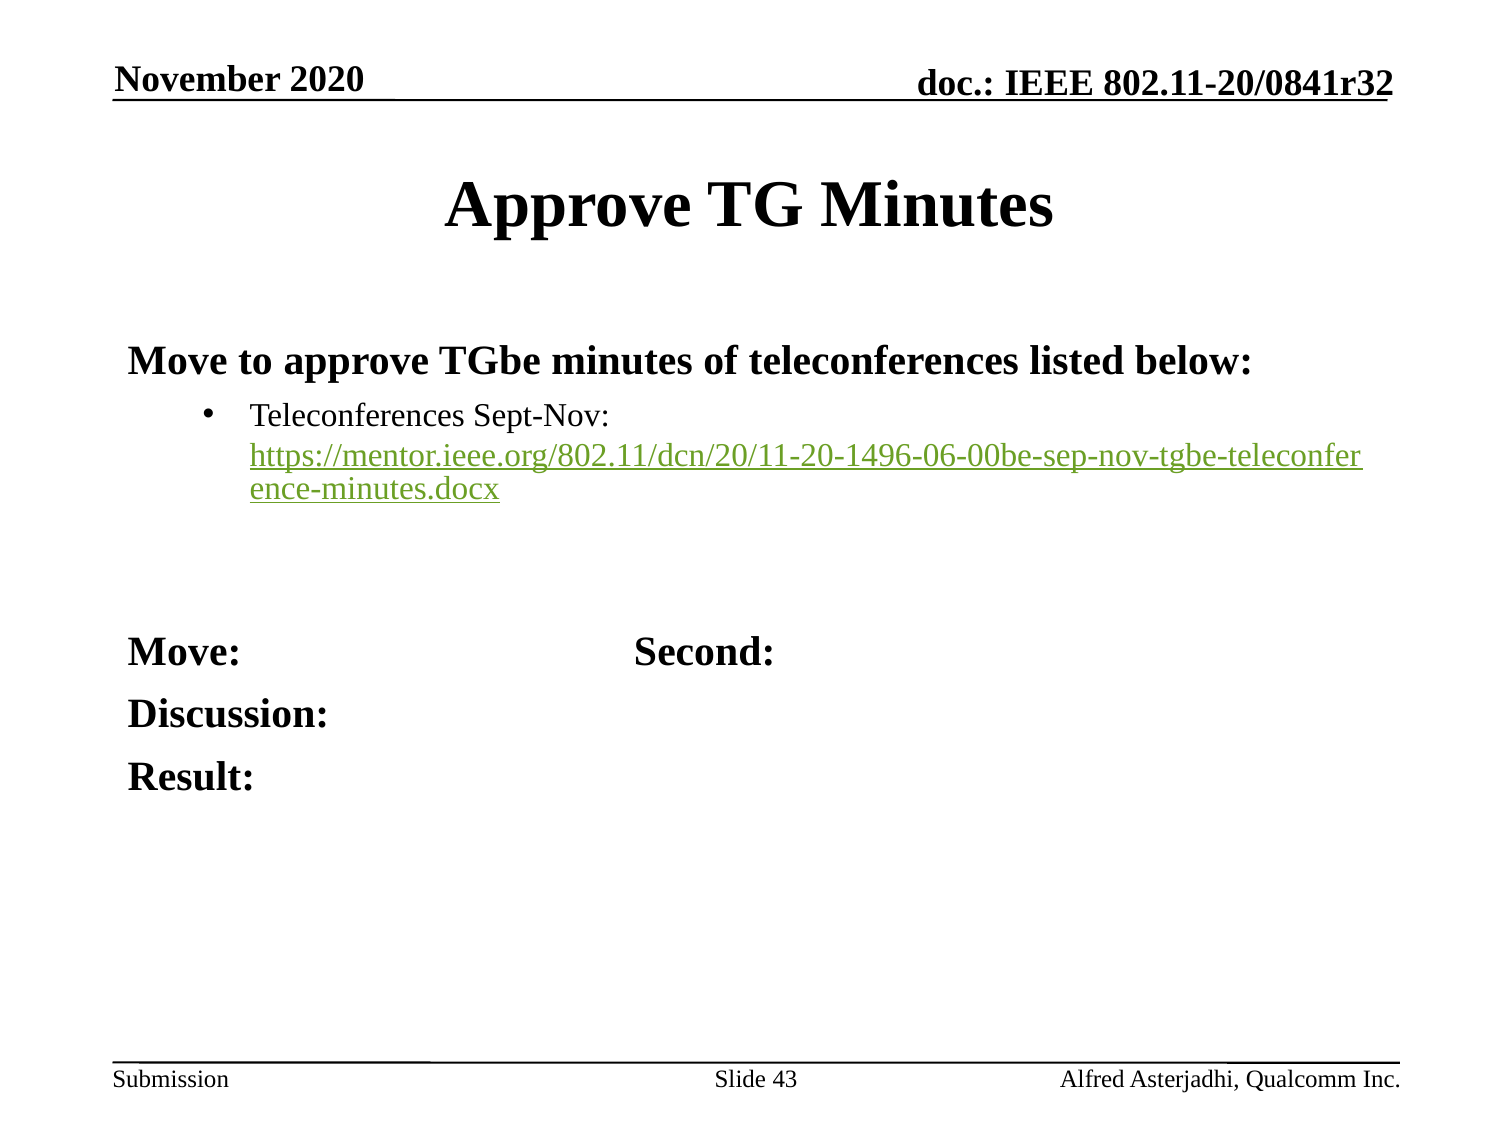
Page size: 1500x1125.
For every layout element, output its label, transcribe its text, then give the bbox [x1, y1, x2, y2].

list Move to approve TGbe minutes of teleconferences listed below: Teleconferences Sept-Nov: https://mentor.ieee.org/802.11/dcn/20/11-20-1496-06-00be-sep-nov-tgbe-teleconference-minutes.docx Move: Second: Discussion: Result: [112, 324, 1388, 1000]
title Approve TG Minutes [112, 112, 1388, 288]
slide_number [114, 54, 493, 100]
slide_number Slide 43 [712, 1061, 800, 1123]
footer Alfred Asterjadhi, Qualcomm Inc. [878, 1061, 1402, 1093]
